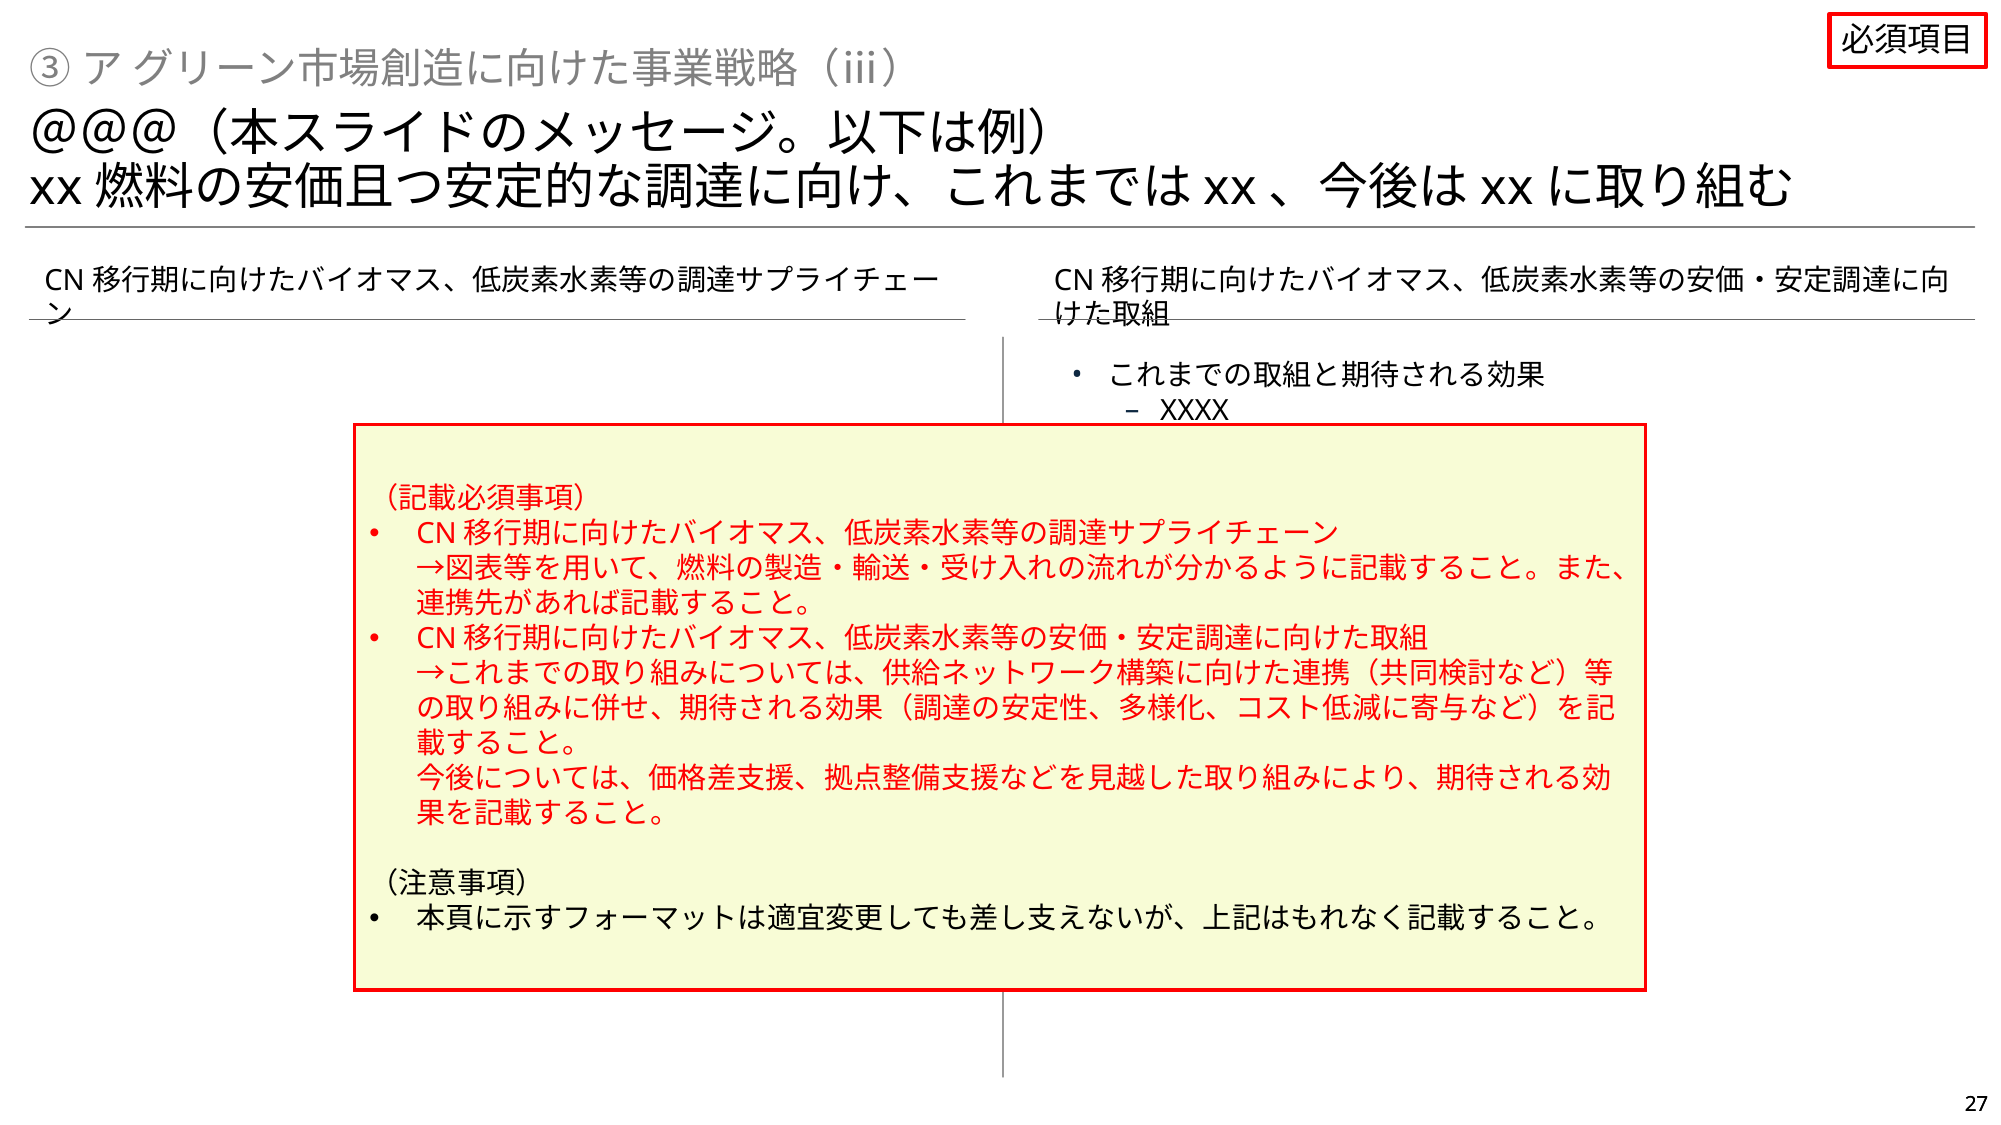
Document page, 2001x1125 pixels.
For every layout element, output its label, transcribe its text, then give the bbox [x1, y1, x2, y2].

text_box 必須項目 [1829, 13, 1986, 68]
text_box （記載必須事項） CN移行期に向けたバイオマス、低炭素水素等の調達サプライチェーン →図表等を用いて、燃料の製造・輸送・受け入れの流れが分かるように記載すること。また、連携先があれば記載すること。 CN移行期に向けたバイオマス、低炭素水素等の安価・安定調達に向けた取組 →これまでの取り組みについては、供給ネットワーク構築に向けた連携（共同検討など）等の取り組みに併せ、期待される効果（調達の安定性、多様化、コスト低減に寄与など）を記載すること。 今後については、価格差支援、拠点整備支援などを見越した取り組みにより、期待される効果を記載すること。 （注意事項） 本頁に示すフォーマットは適宜変更しても差し支えないが、上記はもれなく記載すること。 [1004, 423, 1647, 992]
text_box （記載必須事項） CN移行期に向けたバイオマス、低炭素水素等の調達サプライチェーン →図表等を用いて、燃料の製造・輸送・受け入れの流れが分かるように記載すること。また、連携先があれば記載すること。 CN移行期に向けたバイオマス、低炭素水素等の安価・安定調達に向けた取組 →これまでの取り組みについては、供給ネットワーク構築に向けた連携（共同検討など）等の取り組みに併せ、期待される効果（調達の安定性、多様化、コスト低減に寄与など）を記載すること。 今後については、価格差支援、拠点整備支援などを見越した取り組みにより、期待される効果を記載すること。 （注意事項） 本頁に示すフォーマットは適宜変更しても差し支えないが、上記はもれなく記載すること。 [353, 423, 1002, 992]
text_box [1038, 271, 1975, 320]
text_box これまでの取組と期待される効果 XXXX XXXX 今後の取組と期待される効果 XXXX XXXX [1037, 347, 1976, 1078]
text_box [28, 271, 966, 320]
text_box ③ア グリーン市場創造に向けた事業戦略（ⅲ） [29, 47, 1802, 94]
text_box ＠＠＠（本スライドのメッセージ。以下は例） xx燃料の安価且つ安定的な調達に向け、これまではxx、今後はxxに取り組む [29, 107, 1875, 216]
